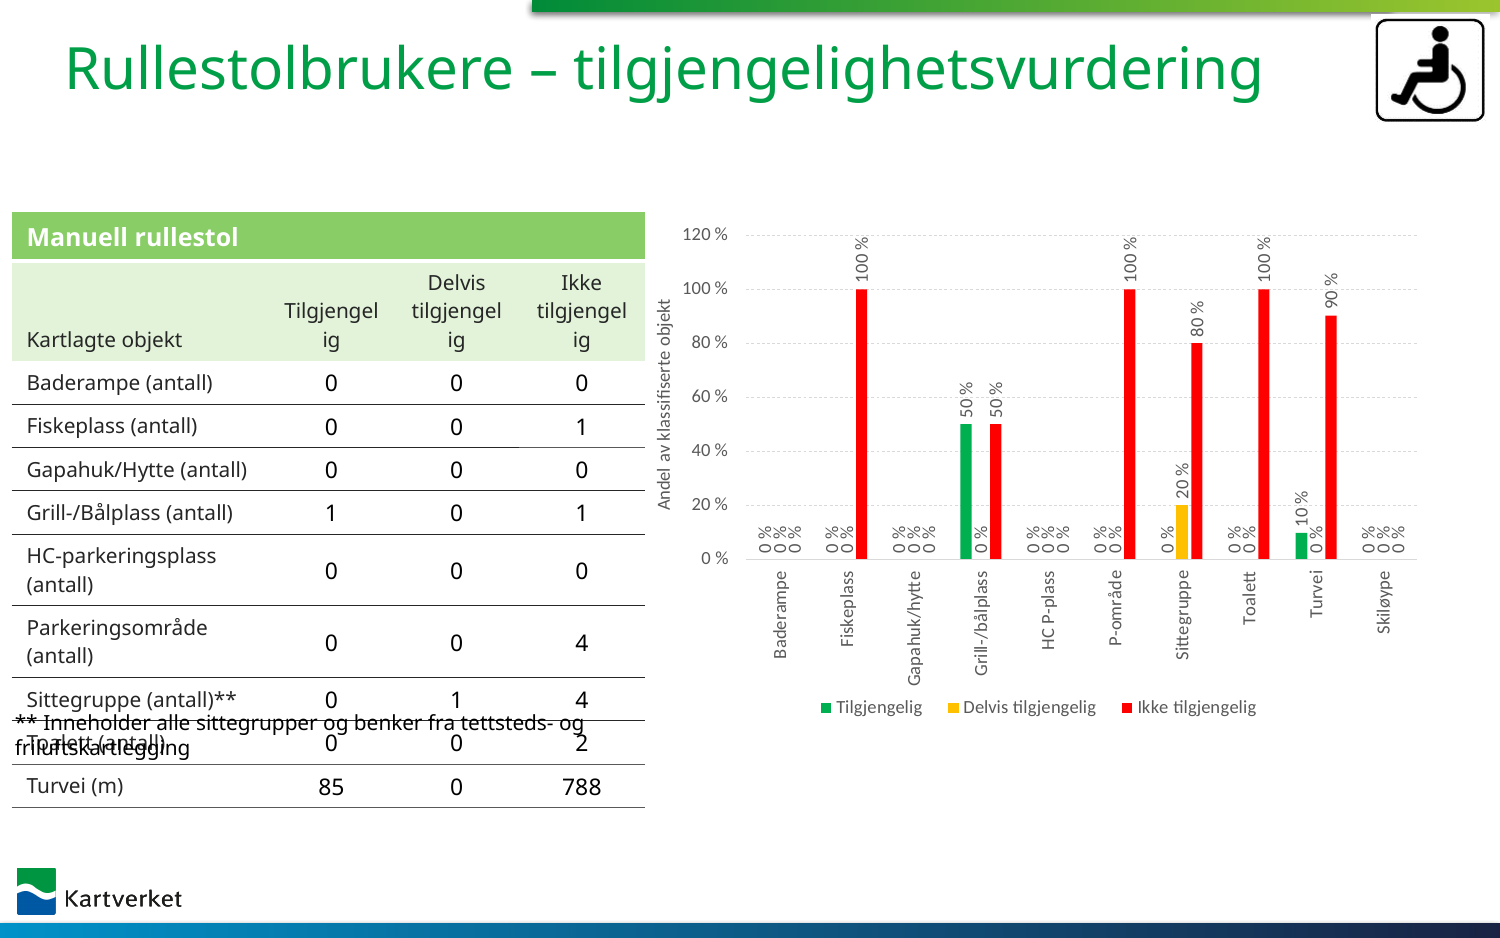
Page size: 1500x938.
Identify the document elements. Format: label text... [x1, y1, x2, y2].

table_header Manuell rullestol [12, 212, 645, 259]
picture [1371, 13, 1491, 127]
table_cell 1 [519, 491, 638, 534]
table_cell 1 [519, 405, 638, 447]
table_cell 788 [519, 768, 645, 807]
table_cell 0 [394, 491, 519, 534]
table_cell 85 [269, 768, 394, 807]
table_cell 0 [519, 361, 638, 404]
table_cell Turvei (m) [12, 768, 269, 807]
table_cell 0 [269, 405, 394, 447]
table_cell Ikke tilgjengelig [519, 263, 638, 361]
table_cell 0 [394, 606, 519, 677]
table_cell 0 [394, 535, 519, 605]
table_cell 0 [269, 535, 394, 605]
table_cell 0 [269, 678, 394, 702]
table_cell 0 [394, 448, 519, 490]
table_cell HC-parkeringsplass (antall) [12, 535, 269, 605]
table_cell Tilgjengelig [269, 263, 394, 361]
table_cell Fiskeplass (antall) [12, 405, 269, 447]
table_cell Gapahuk/Hytte (antall) [12, 448, 269, 490]
table_cell 0 [394, 768, 519, 807]
table_cell Delvis tilgjengelig [394, 263, 519, 361]
table_cell 0 [269, 448, 394, 490]
picture [643, 218, 1427, 728]
table_cell 0 [519, 535, 638, 605]
table_cell Baderampe (antall) [12, 361, 269, 404]
text_box ** Inneholder alle sittegrupper og benker fra tettsteds- og friluftskartlegging [0, 702, 745, 768]
table_cell 0 [269, 606, 394, 677]
table_cell 1 [269, 491, 394, 534]
table_cell Kartlagte objekt [12, 263, 269, 361]
text_box Rullestolbrukere – tilgjengelighetsvurdering [49, 12, 1372, 109]
table_cell Sittegruppe (antall)** [12, 678, 269, 702]
table_cell 1 [394, 678, 519, 702]
table_cell 4 [519, 606, 638, 677]
table_cell 4 [519, 678, 638, 702]
table_cell 0 [394, 405, 519, 447]
table_cell 0 [394, 361, 519, 404]
table_cell 0 [269, 361, 394, 404]
table_cell Parkeringsområde (antall) [12, 606, 269, 677]
table_cell 0 [519, 448, 638, 490]
table_cell Grill-/Bålplass (antall) [12, 491, 269, 534]
